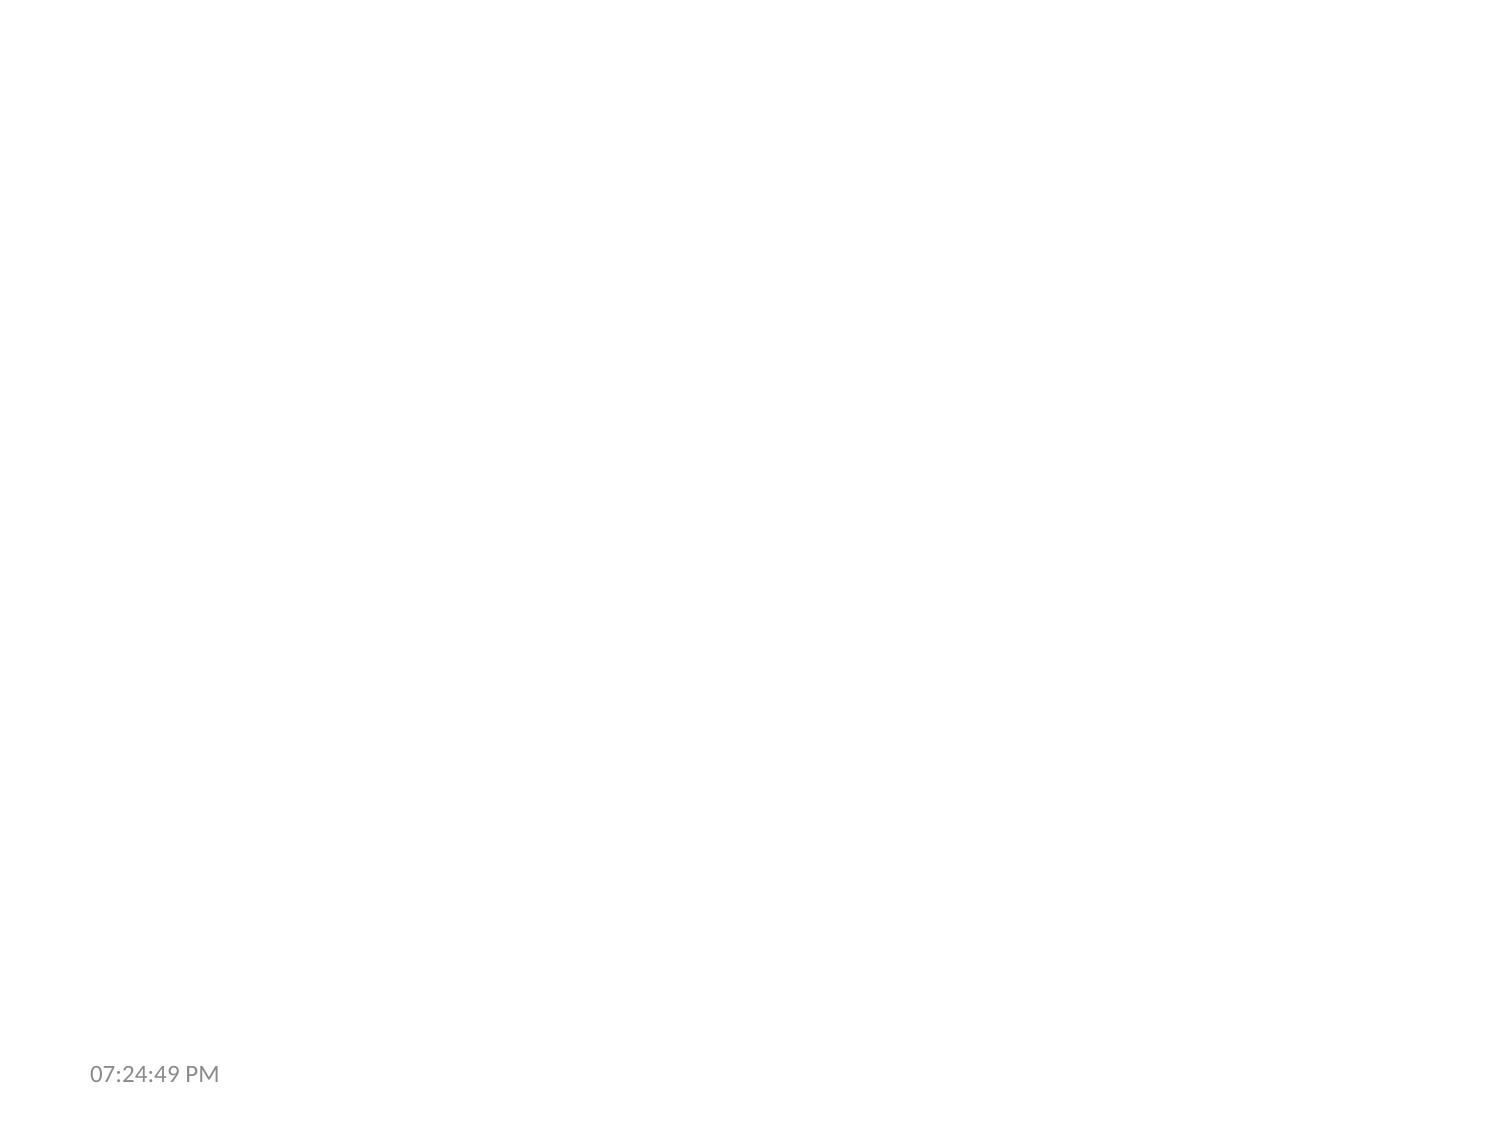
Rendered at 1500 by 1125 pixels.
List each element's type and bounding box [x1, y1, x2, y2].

slide_number [75, 1042, 425, 1103]
